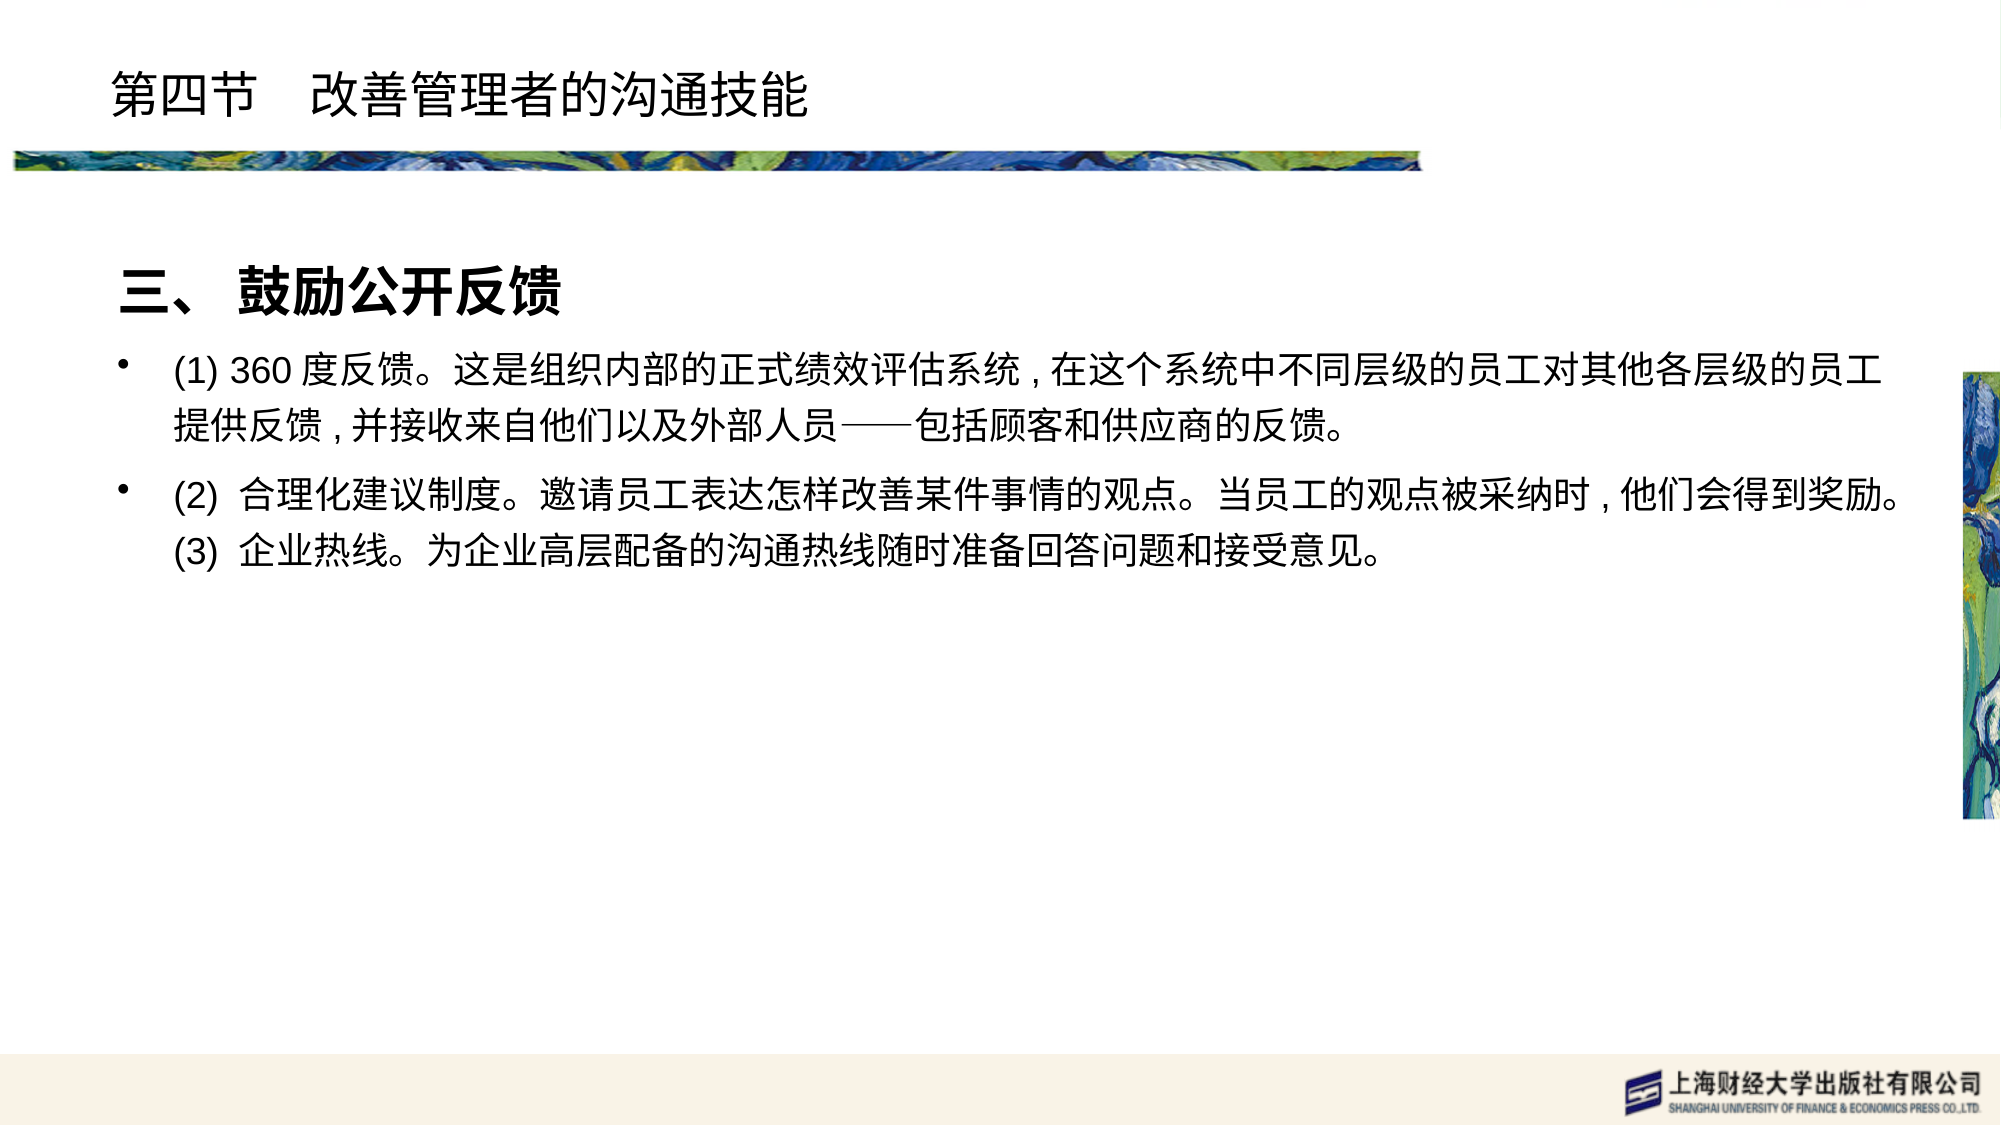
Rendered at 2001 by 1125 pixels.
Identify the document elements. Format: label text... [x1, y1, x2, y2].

picture [0, 0, 2001, 1125]
list 三、 鼓励公开反馈 (1) 360度反馈。这是组织内部的正式绩效评估系统,在这个系统中不同层级的员工对其他各层级的员工提供反馈,并接收来自他们以及外部人员——包括顾客和供应商的反馈。 (2) 合理化建议制度。邀请员工表达怎样改善某件事情的观点。当员工的观点被采纳时,他们会得到奖励。(3) 企业热线。为企业高层配备的沟通热线随时准备回答问题和接受意见。 [102, 233, 1898, 1032]
title 第四节 改善管理者的沟通技能 [94, 42, 1451, 146]
